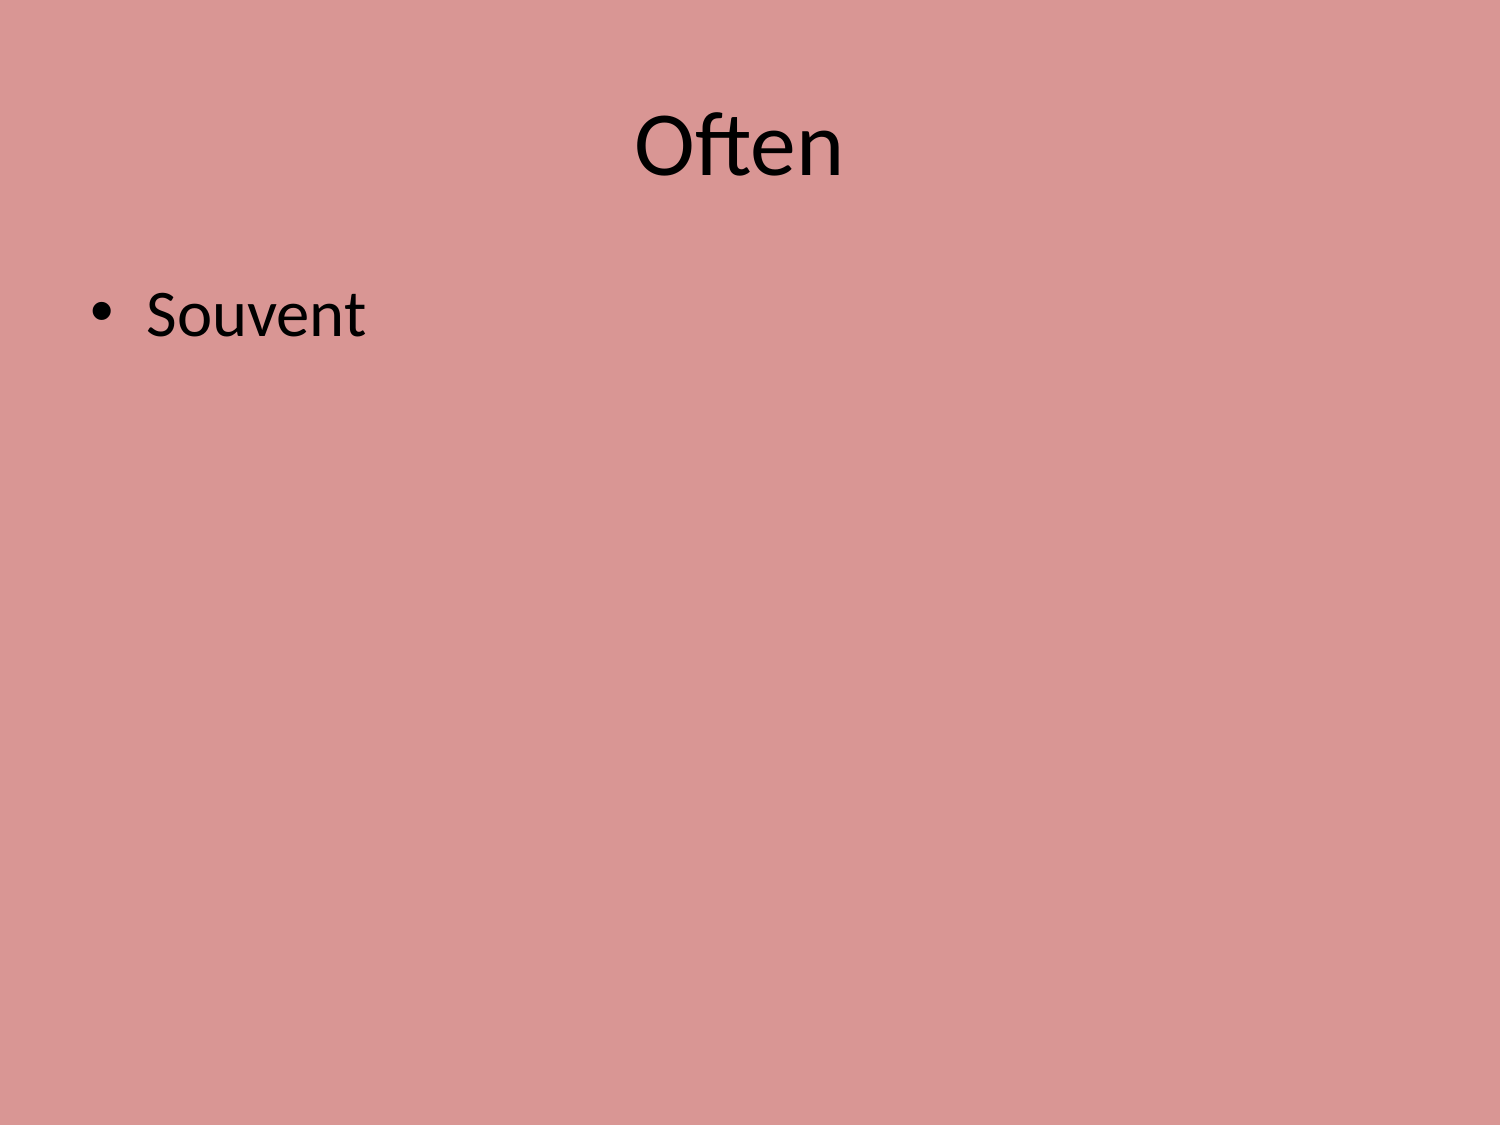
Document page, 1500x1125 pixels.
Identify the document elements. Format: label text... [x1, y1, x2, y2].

list Souvent [75, 262, 1425, 1005]
title Often [75, 45, 1425, 233]
